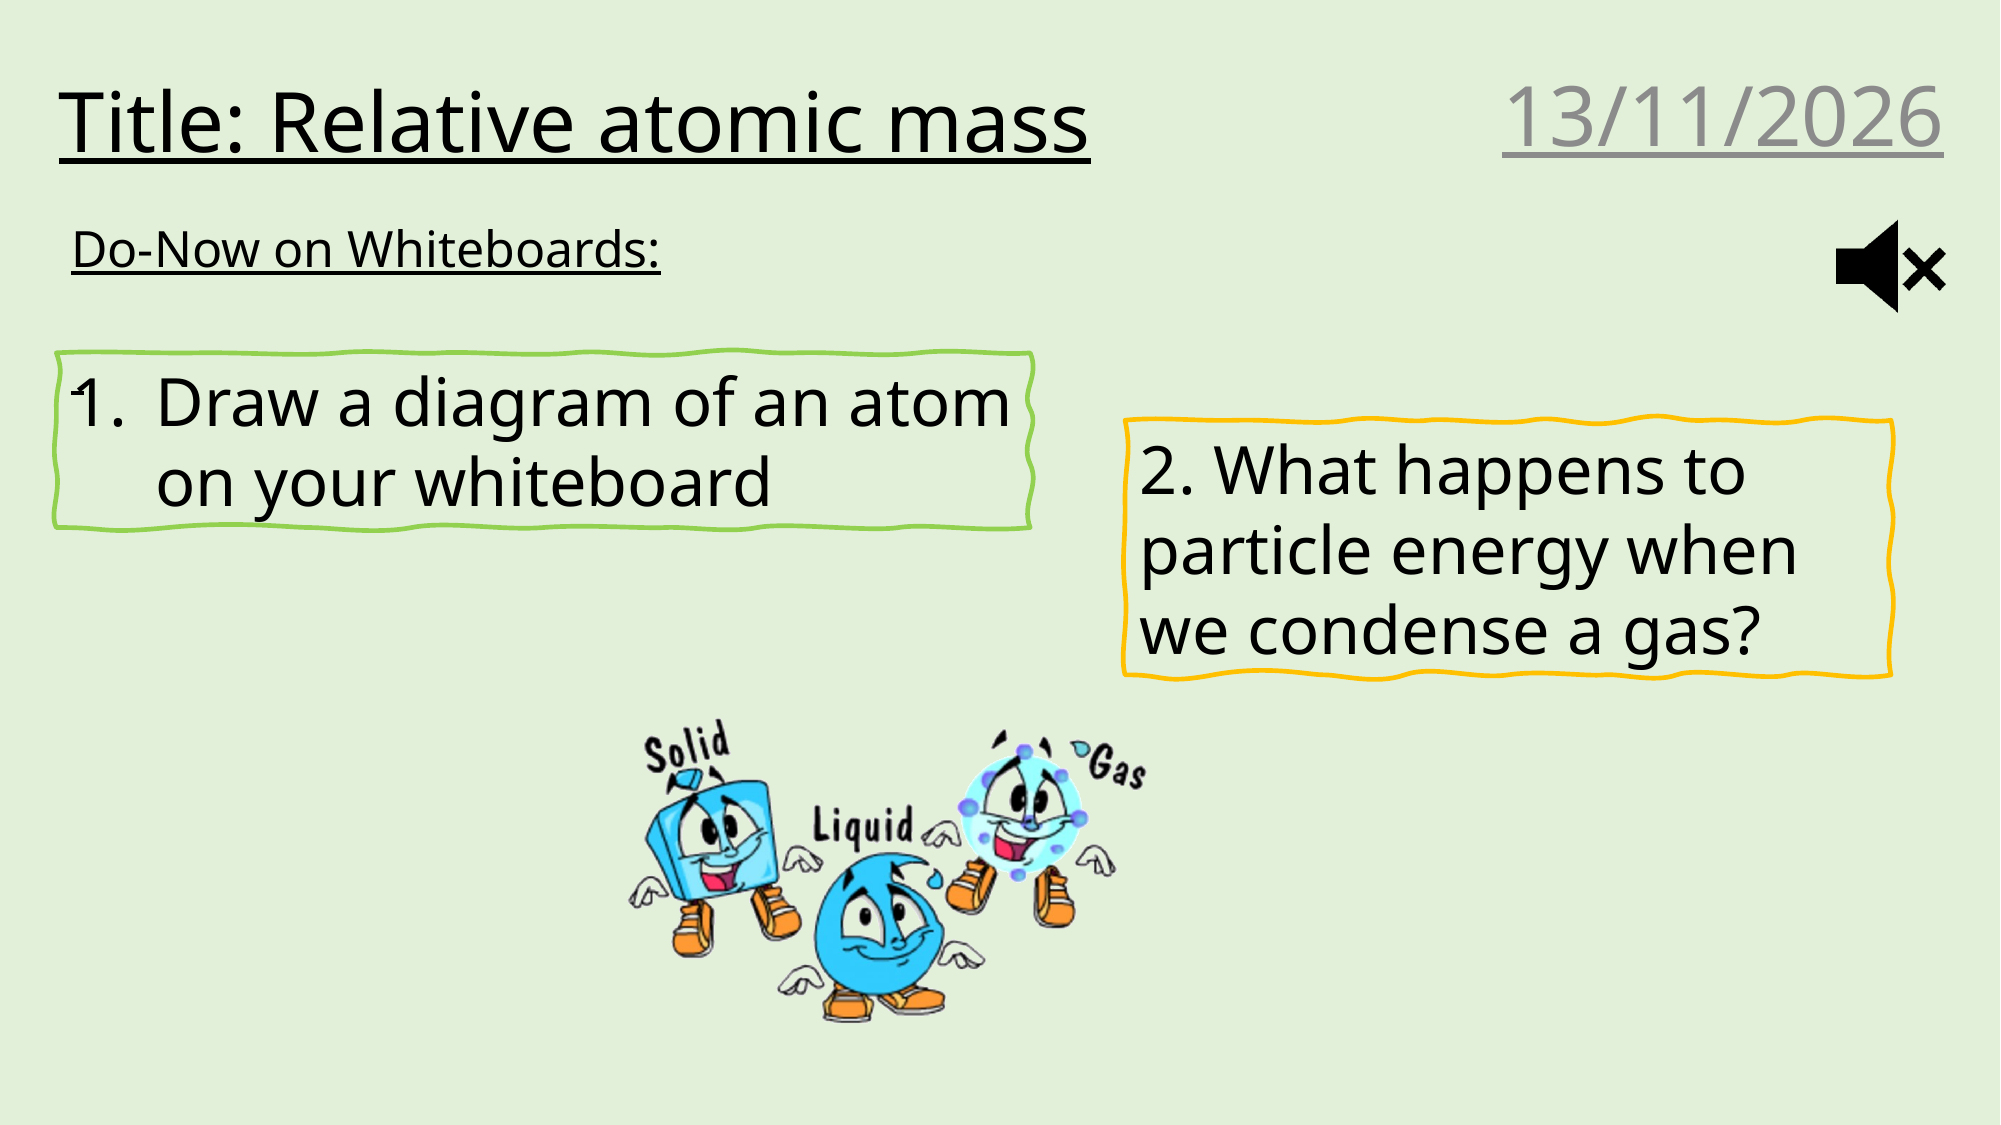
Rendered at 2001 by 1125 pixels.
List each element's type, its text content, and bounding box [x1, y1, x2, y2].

picture [1825, 200, 1957, 332]
text_box Title: Relative atomic mass [43, 61, 1357, 177]
text_box 2. What happens to particle energy when we condense a gas? [1123, 416, 1894, 680]
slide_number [1487, 89, 2000, 150]
text_box Do-Now on Whiteboards: [56, 210, 1826, 405]
text_box Draw a diagram of an atom on your whiteboard [53, 349, 1034, 531]
picture [599, 670, 1167, 1063]
